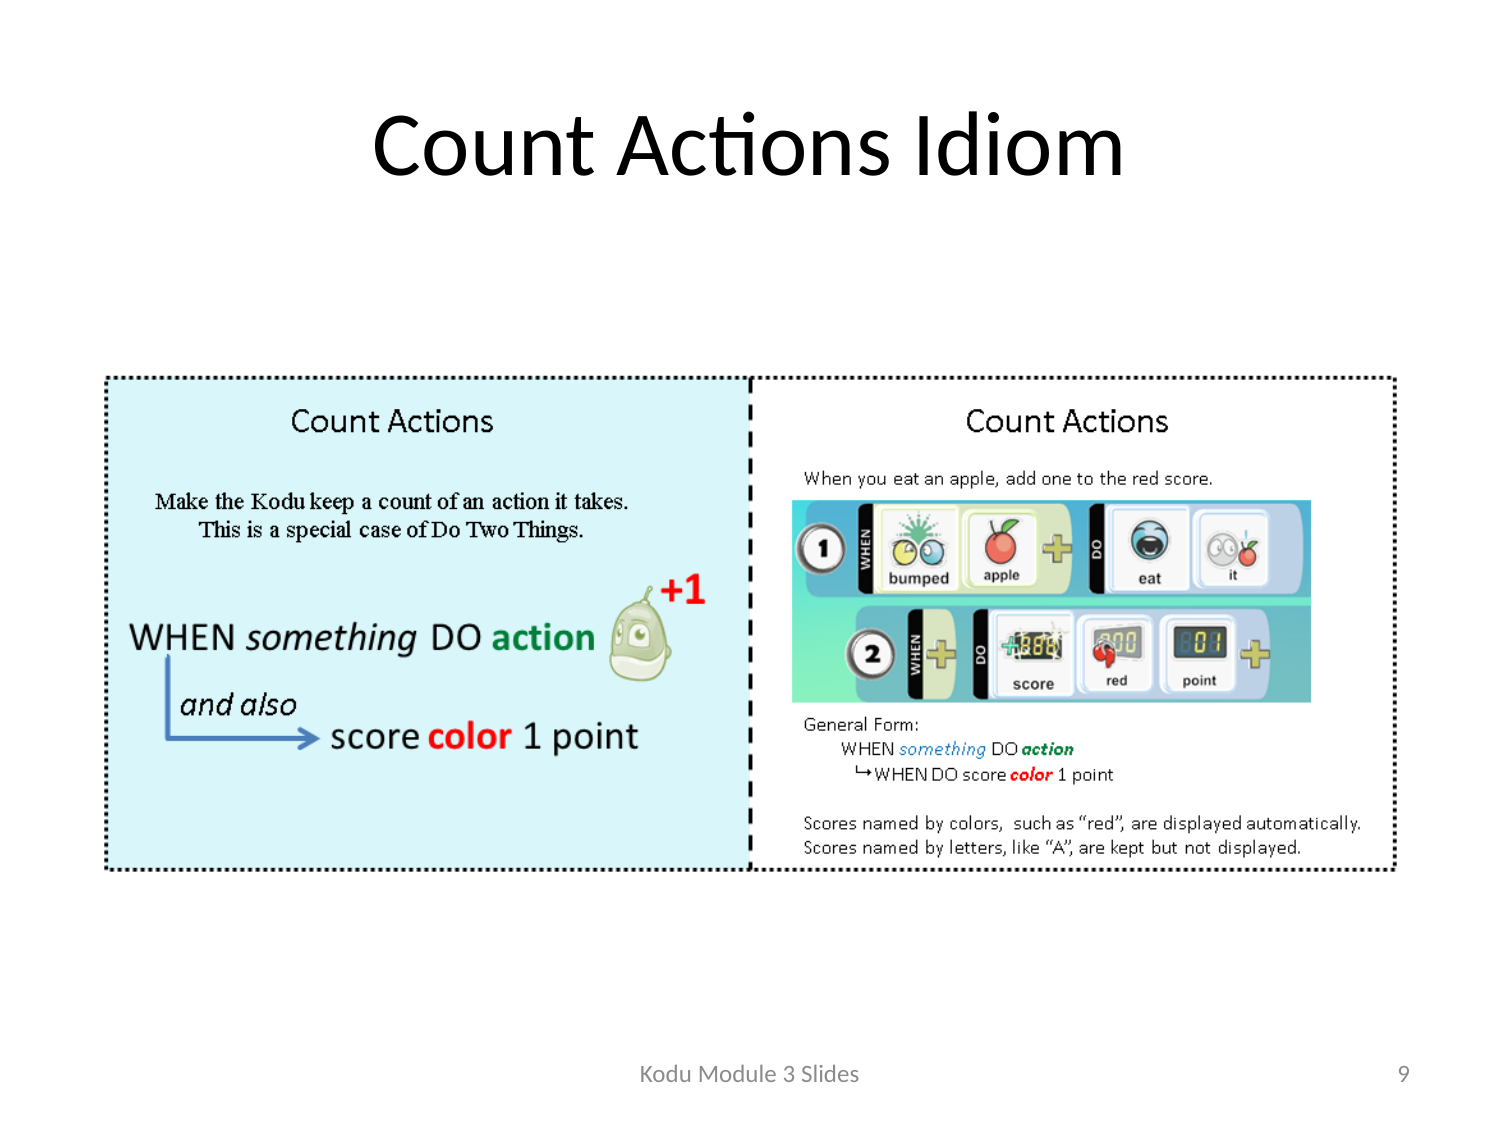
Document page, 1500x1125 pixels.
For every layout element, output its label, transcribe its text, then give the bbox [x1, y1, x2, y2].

footer Kodu Module 3 Slides [512, 1042, 988, 1103]
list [74, 326, 1426, 941]
slide_number 9 [1074, 1042, 1425, 1103]
title Count Actions Idiom [75, 45, 1425, 233]
